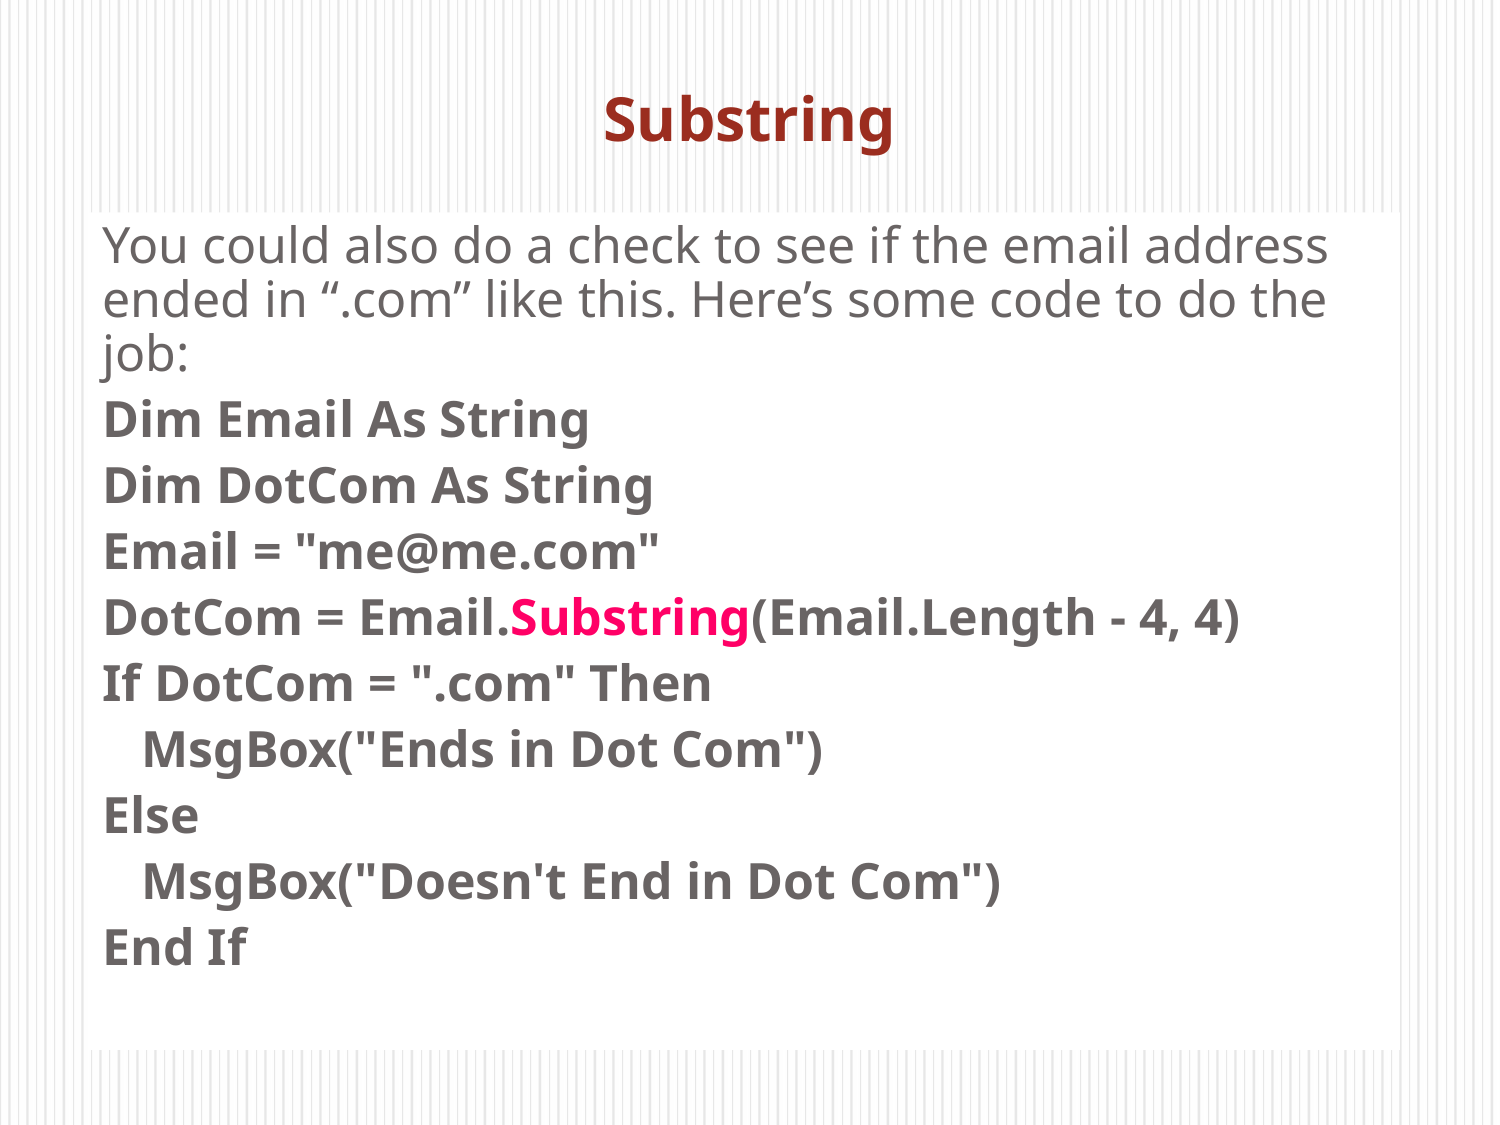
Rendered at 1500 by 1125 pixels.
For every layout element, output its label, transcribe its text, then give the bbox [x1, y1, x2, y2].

subtitle You could also do a check to see if the email address ended in “.com” like this. Here’s some code to do the job: Dim Email As String Dim DotCom As String Email = "me@me.com" DotCom = Email.Substring(Email.Length - 4, 4) If DotCom = ".com" Then MsgBox("Ends in Dot Com") Else MsgBox("Doesn't End in Dot Com") End If [87, 242, 1401, 1051]
title Substring [74, 0, 1426, 242]
